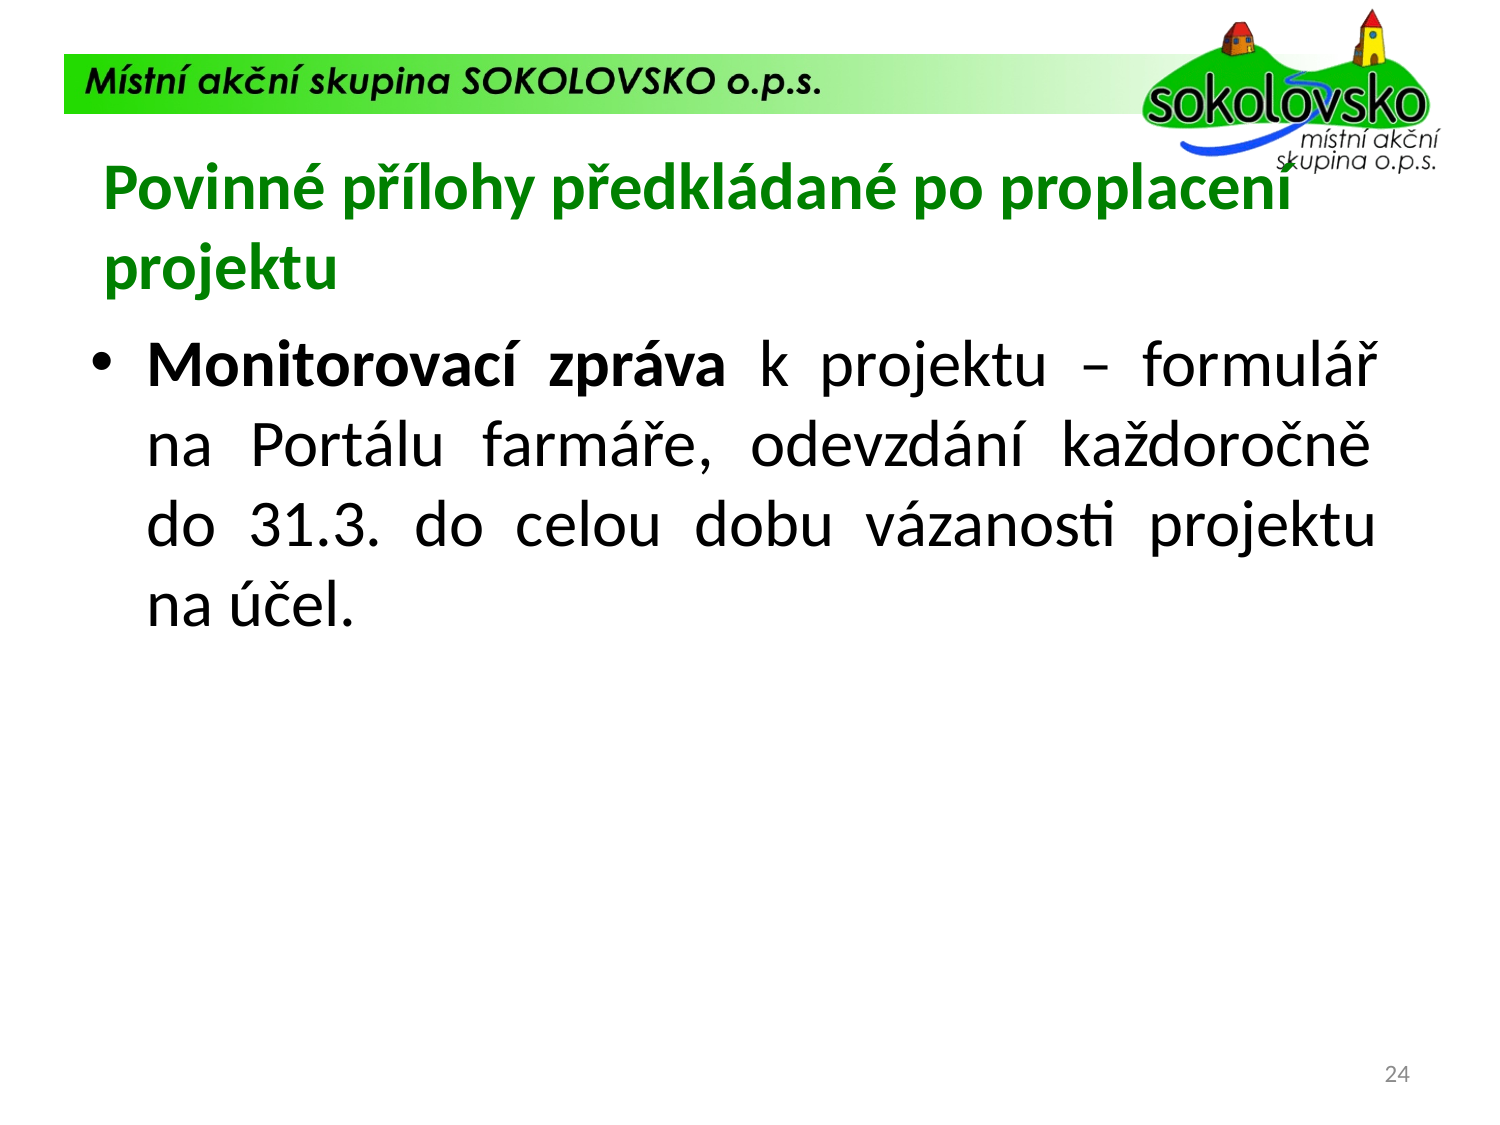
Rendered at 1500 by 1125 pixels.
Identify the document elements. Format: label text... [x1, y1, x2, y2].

text_box Povinné přílohy předkládané po proplacení projektu [88, 135, 1317, 311]
slide_number 24 [1074, 1042, 1425, 1103]
picture [64, 0, 1455, 197]
list Monitorovací zpráva k projektu – formulář na Portálu farmáře, odevzdání každoročně do 31.3. do celou dobu vázanosti projektu na účel. [75, 312, 1425, 1005]
